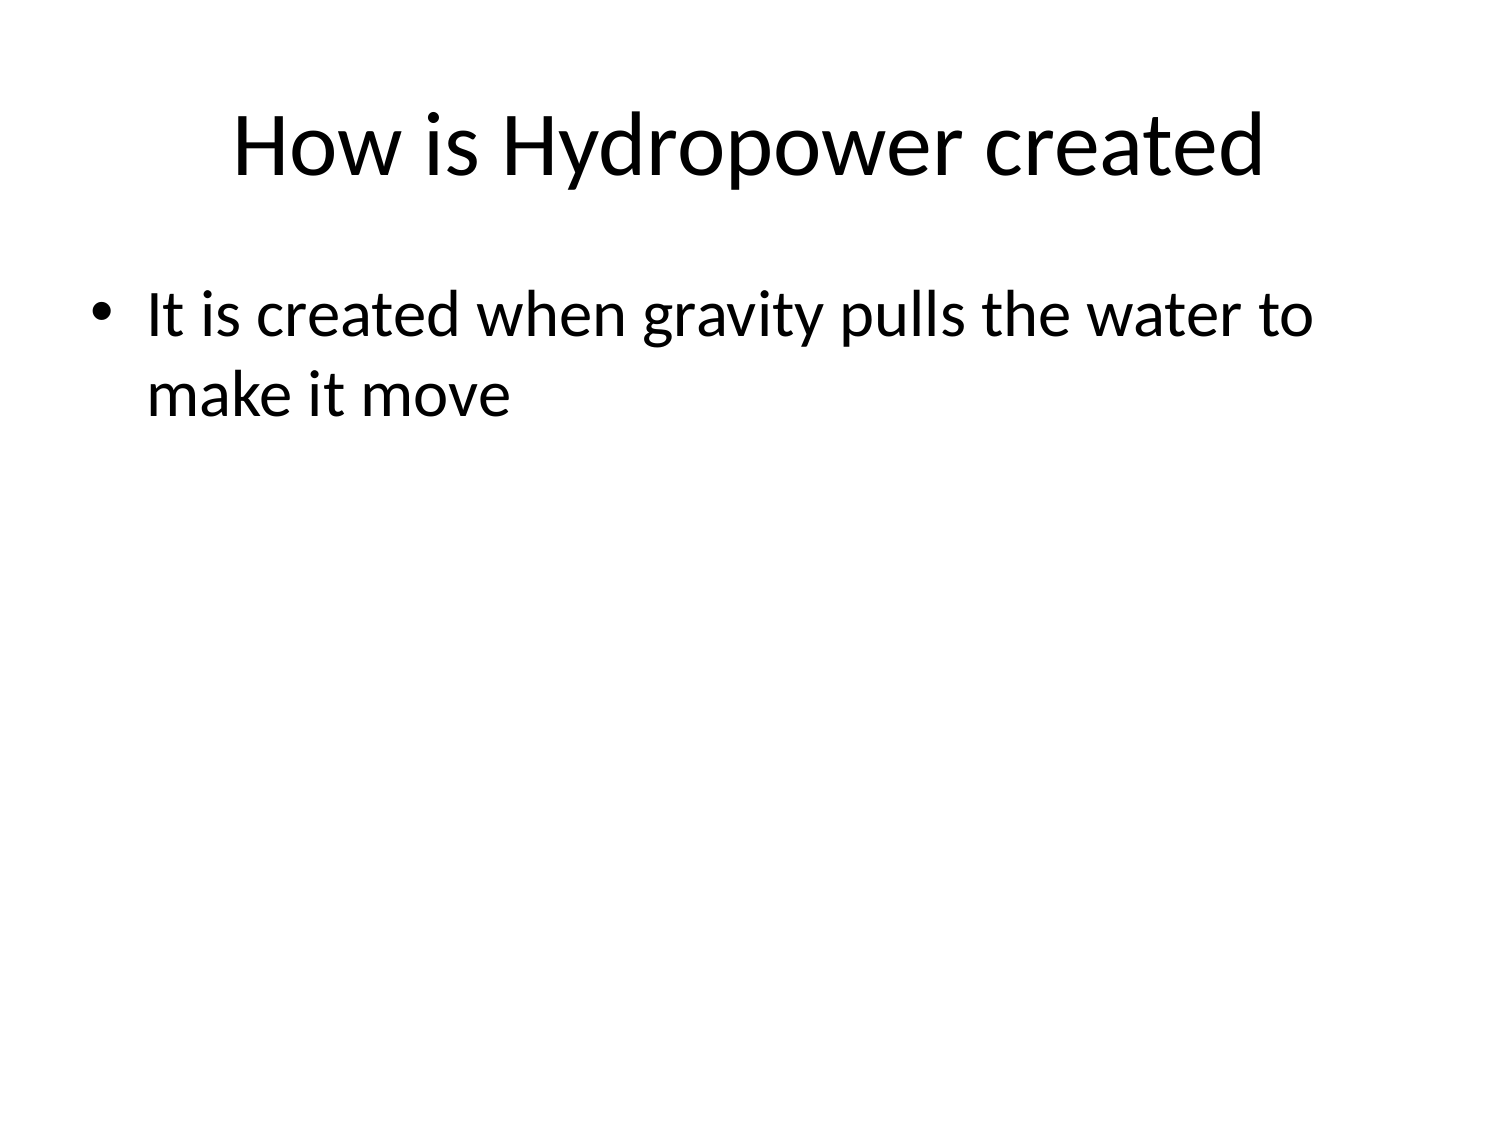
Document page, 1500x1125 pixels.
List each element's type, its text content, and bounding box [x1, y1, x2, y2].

title How is Hydropower created [75, 45, 1425, 233]
list It is created when gravity pulls the water to make it move [75, 262, 1425, 1005]
